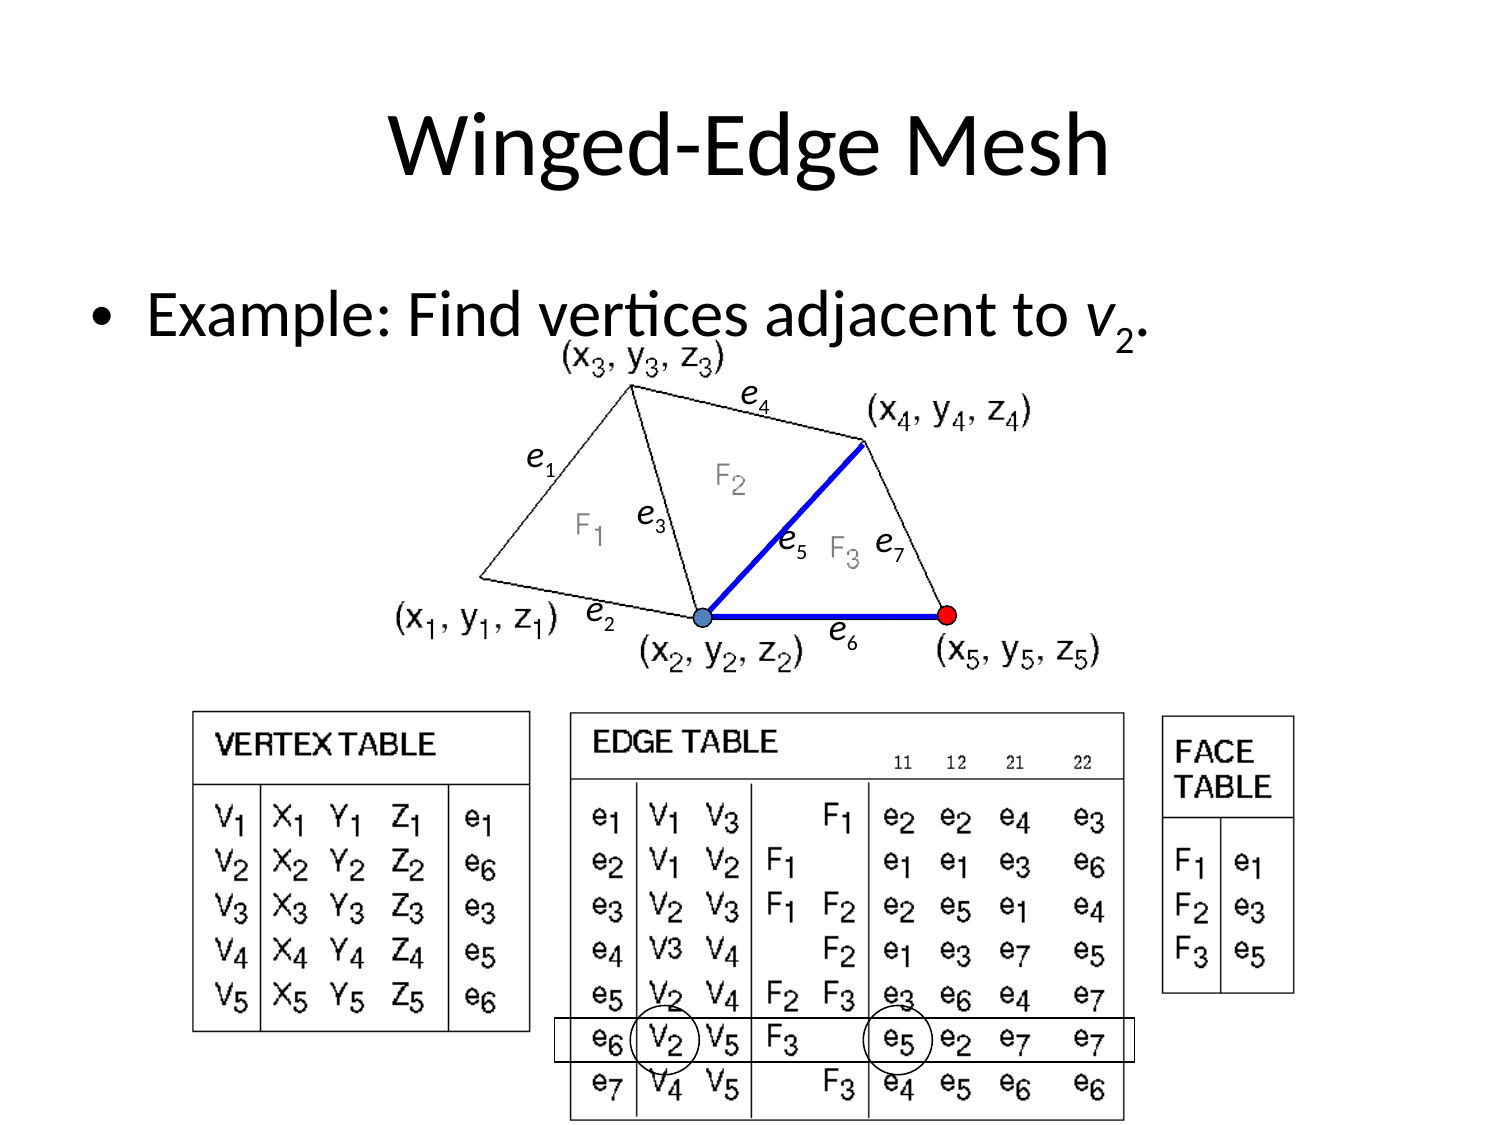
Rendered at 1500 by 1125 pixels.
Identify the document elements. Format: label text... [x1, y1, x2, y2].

picture [371, 318, 1122, 702]
picture [1158, 713, 1301, 999]
picture [187, 706, 540, 1039]
title Winged-Edge Mesh [75, 45, 1425, 233]
list Example: Find vertices adjacent to v2. [75, 262, 1425, 1005]
picture [562, 707, 1130, 1125]
